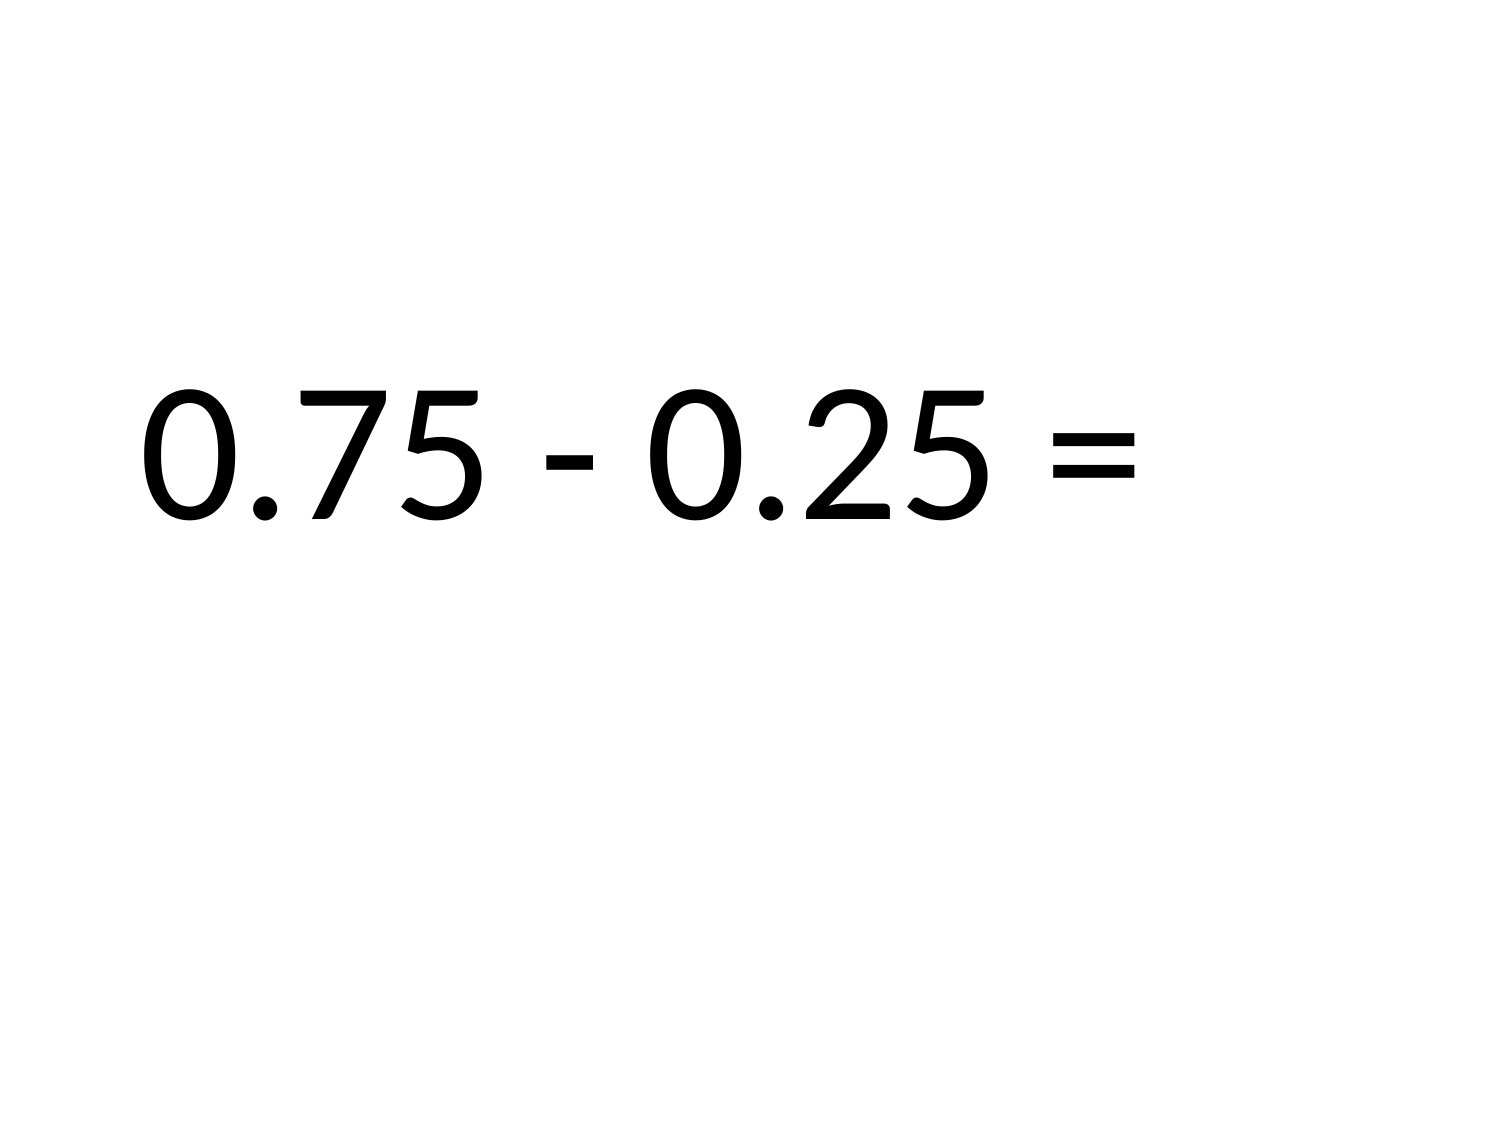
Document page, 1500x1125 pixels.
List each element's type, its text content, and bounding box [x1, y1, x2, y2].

text_box 0.75 - 0.25 = [125, 312, 1225, 568]
